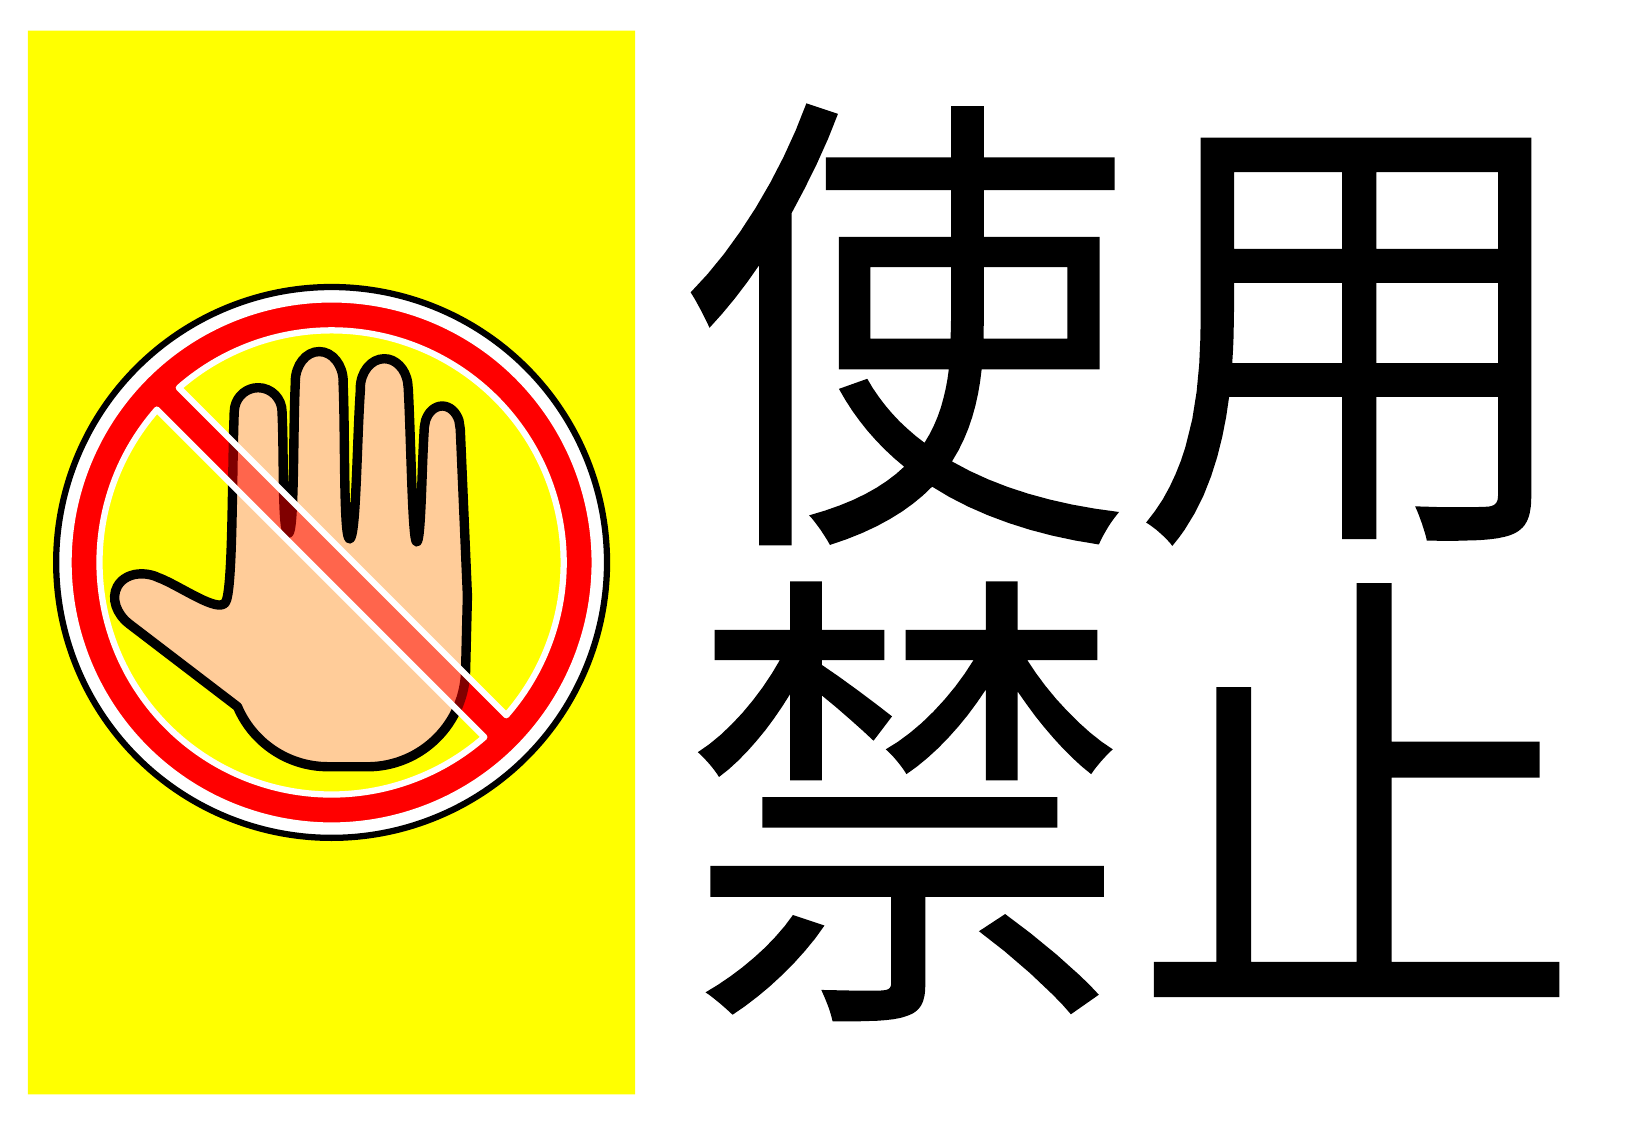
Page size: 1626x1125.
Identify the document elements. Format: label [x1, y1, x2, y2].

text_box [26, 28, 637, 1097]
text_box [55, 286, 608, 839]
